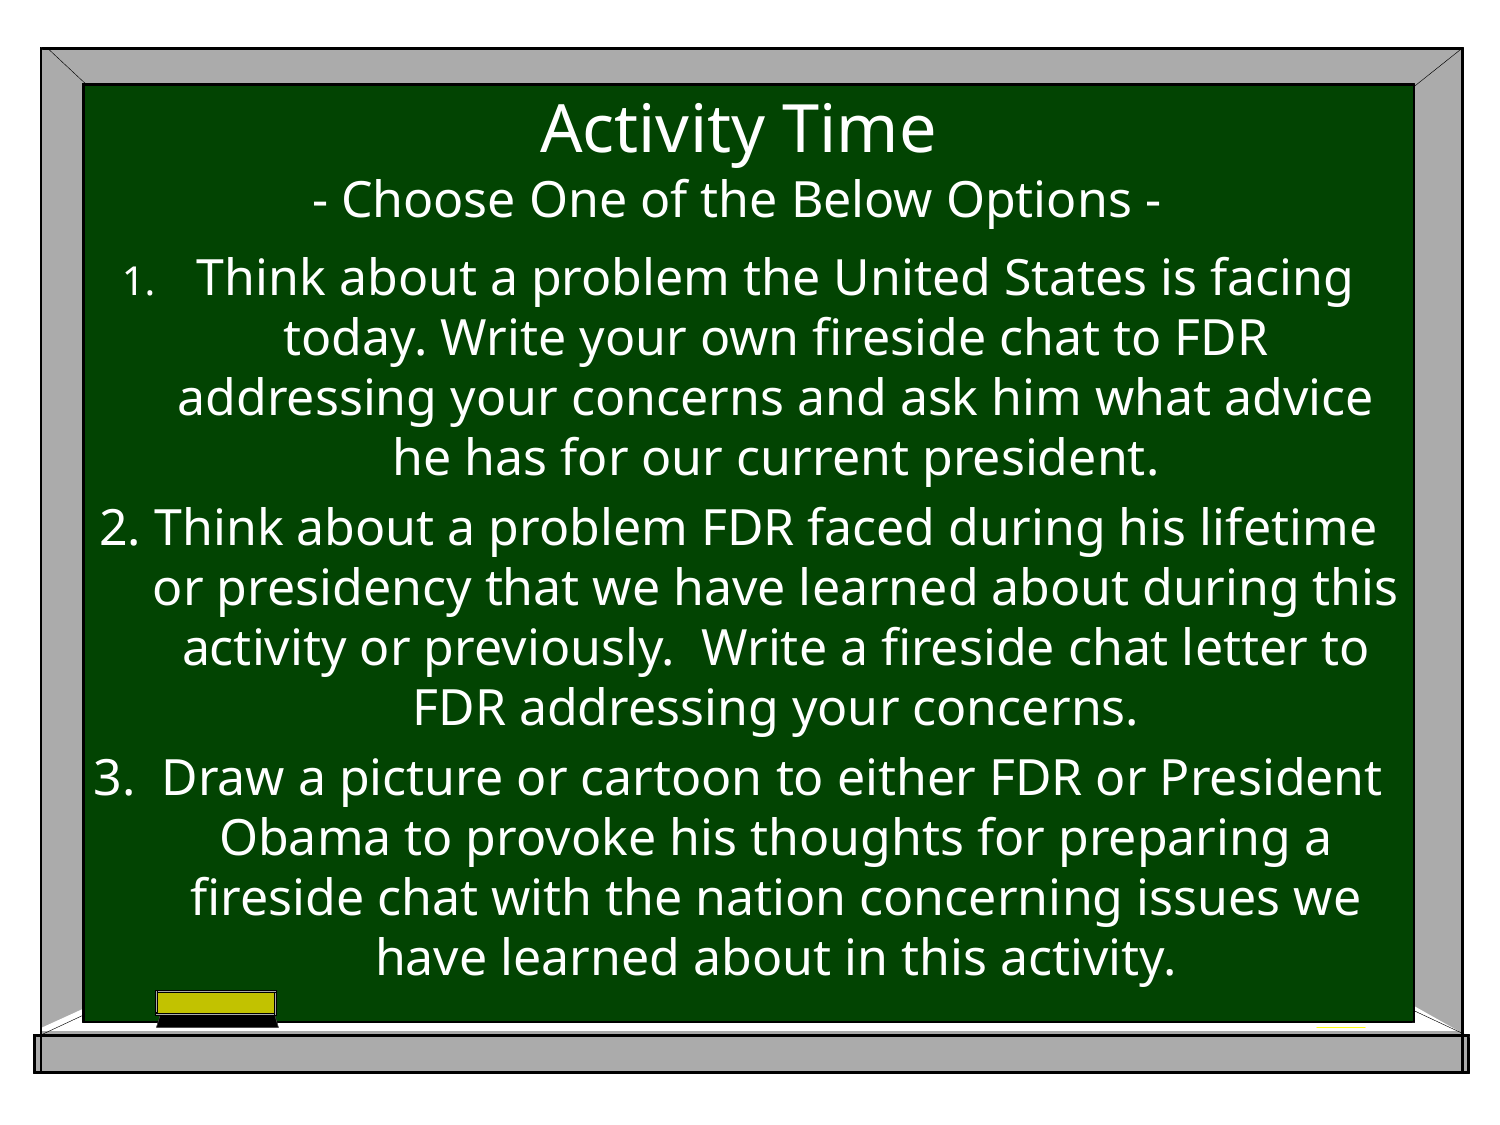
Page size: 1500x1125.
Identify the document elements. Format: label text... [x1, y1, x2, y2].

text_box - Choose One of the Below Options - [116, 160, 1357, 236]
list Activity Time Think about a problem the United States is facing today. Write your own fireside chat to FDR addressing your concerns and ask him what advice he has for our current president. 2. Think about a problem FDR faced during his lifetime or presidency that we have learned about during this activity or previously. Write a fireside chat letter to FDR addressing your concerns. 3. Draw a picture or cartoon to either FDR or President Obama to provoke his thoughts for preparing a fireside chat with the nation concerning issues we have learned about in this activity. [58, 78, 1419, 987]
